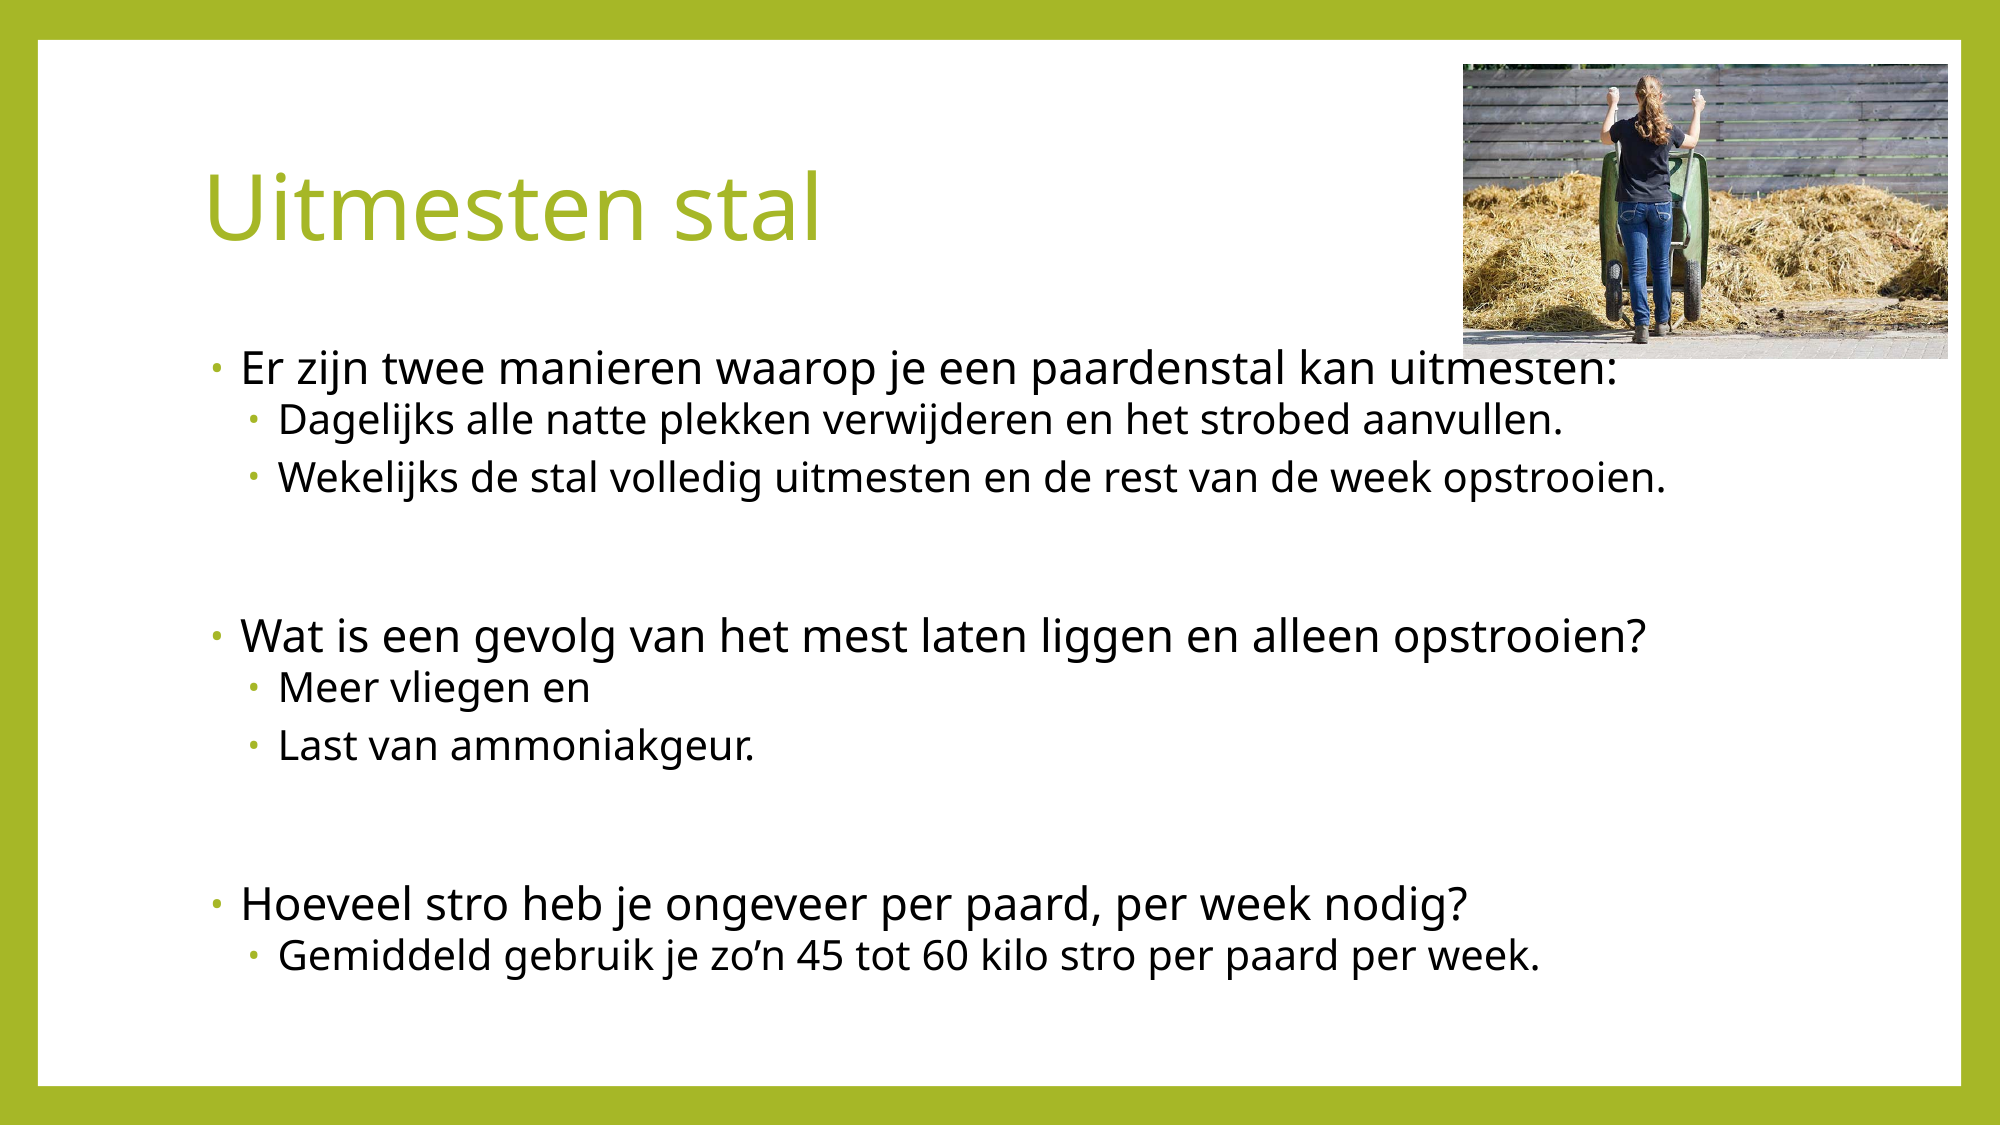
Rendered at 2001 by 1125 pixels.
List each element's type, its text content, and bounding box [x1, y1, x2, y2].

list Er zijn twee manieren waarop je een paardenstal kan uitmesten: Dagelijks alle natte plekken verwijderen en het strobed aanvullen. Wekelijks de stal volledig uitmesten en de rest van de week opstrooien. Wat is een gevolg van het mest laten liggen en alleen opstrooien? Meer vliegen en Last van ammoniakgeur. Hoeveel stro heb je ongeveer per paard, per week nodig? Gemiddeld gebruik je zo’n 45 tot 60 kilo stro per paard per week. [187, 337, 1808, 1000]
title Uitmesten stal [187, 99, 1457, 323]
picture [1463, 63, 1948, 359]
